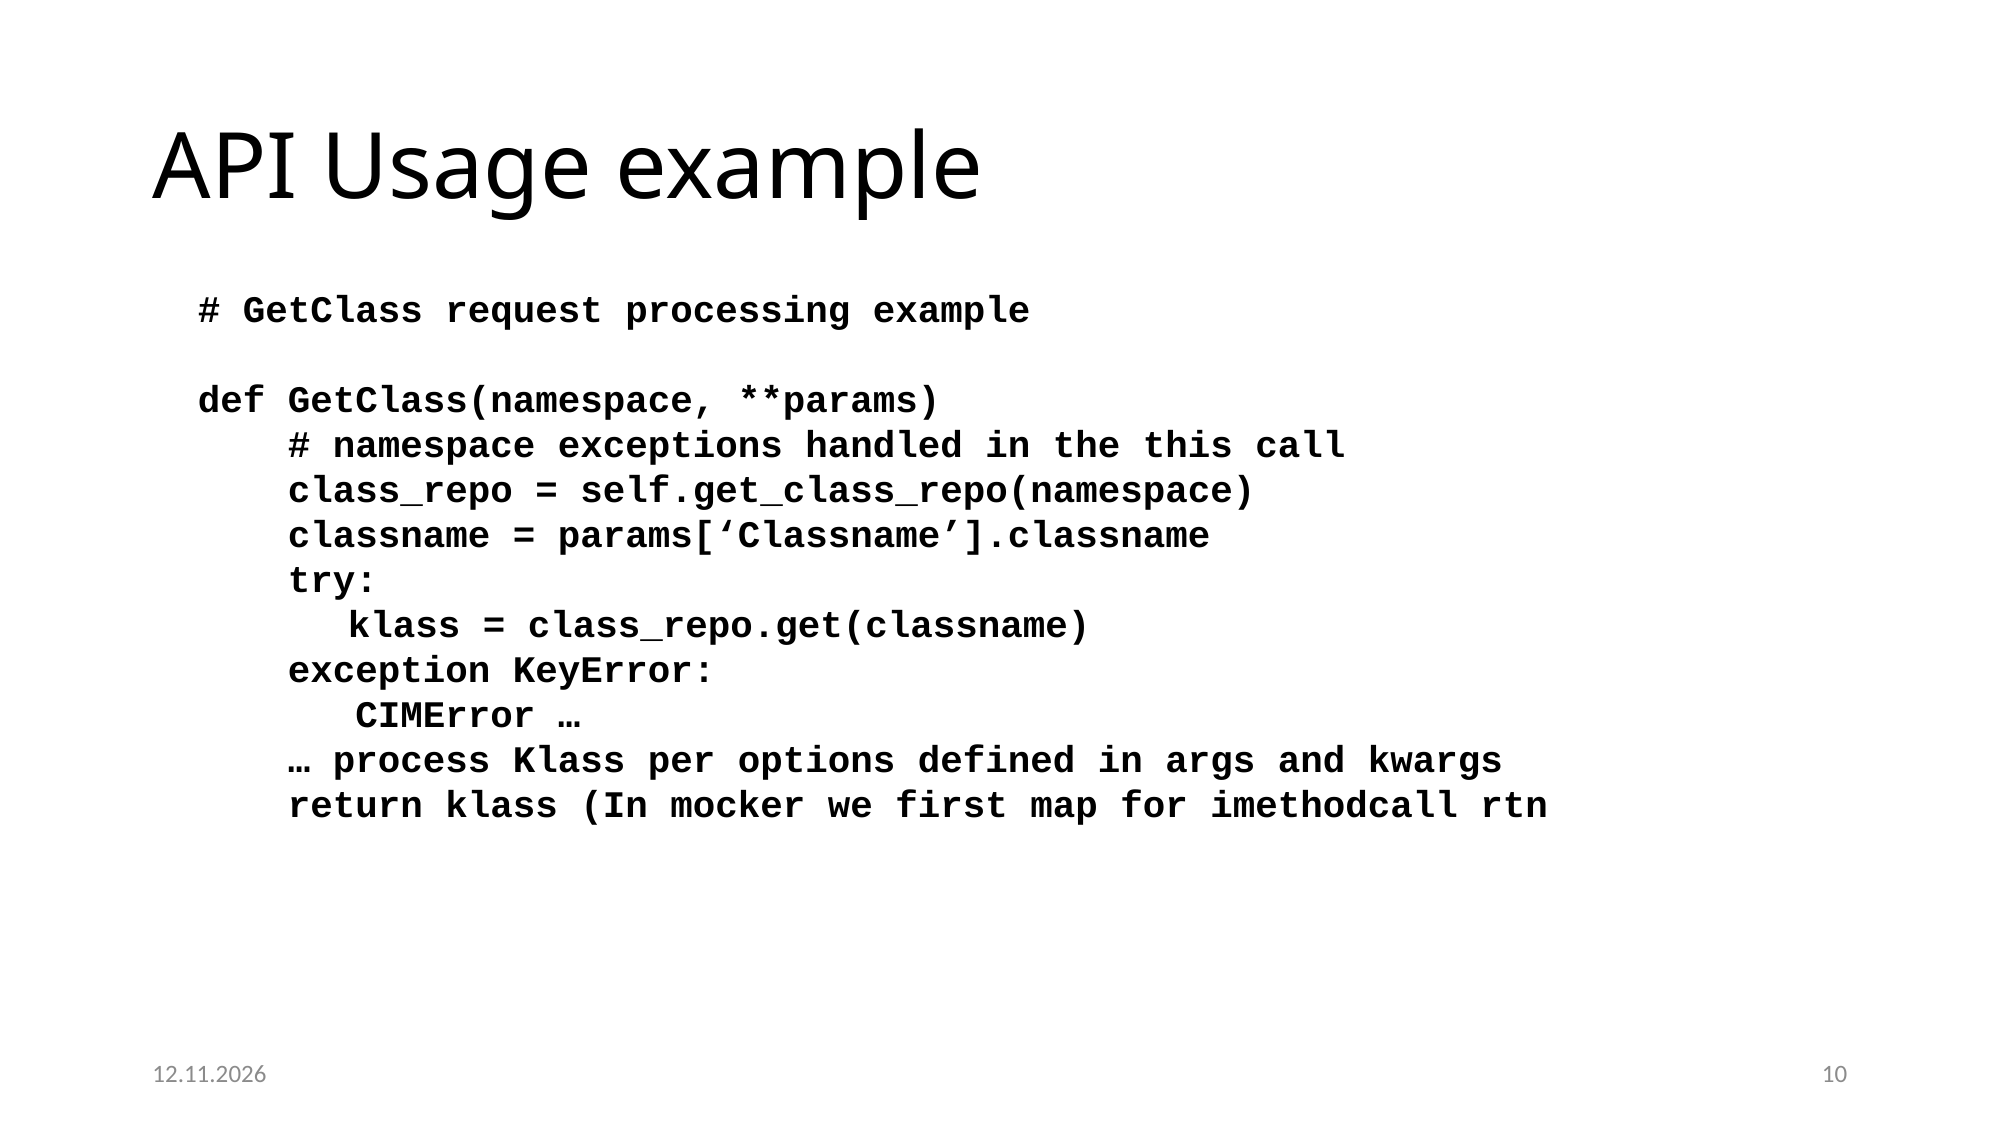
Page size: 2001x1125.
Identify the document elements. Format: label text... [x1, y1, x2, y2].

text_box # GetClass request processing example def GetClass(namespace, **params) # namespace exceptions handled in the this call class_repo = self.get_class_repo(namespace) classname = params[‘Classname’].classname try: klass = class_repo.get(classname) exception KeyError: CIMError … … process Klass per options defined in args and kwargs return klass (In mocker we first map for imethodcall rtn [183, 277, 1563, 922]
slide_number 10 [1412, 1042, 1863, 1103]
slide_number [137, 1042, 588, 1103]
title API Usage example [137, 59, 1863, 278]
